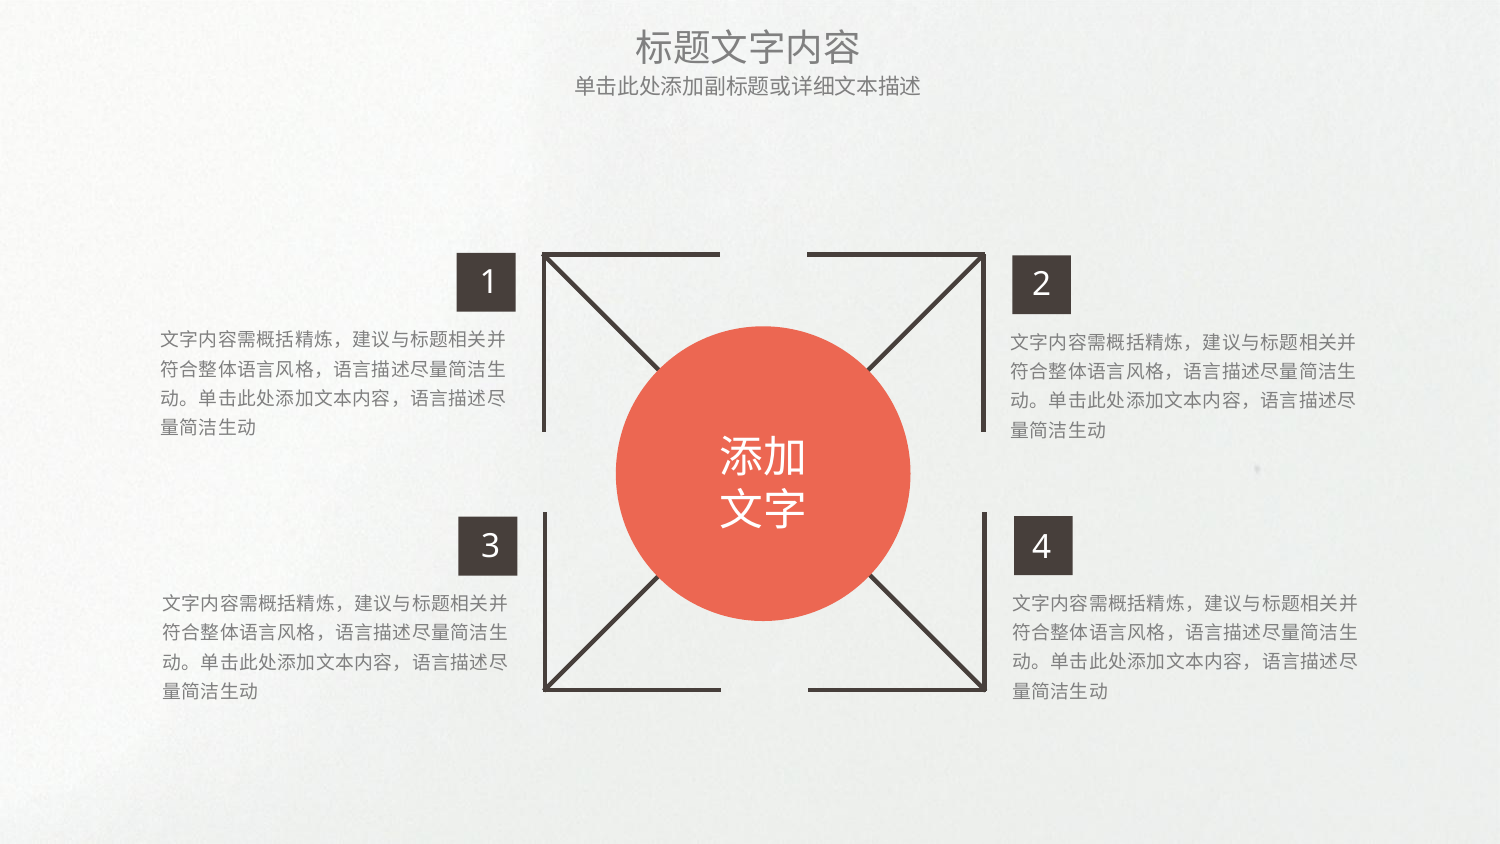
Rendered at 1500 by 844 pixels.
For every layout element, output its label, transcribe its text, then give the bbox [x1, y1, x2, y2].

picture [0, 0, 1500, 844]
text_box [995, 255, 1383, 450]
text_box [807, 211, 985, 438]
text_box 单击此处添加副标题或详细文本描述 [551, 65, 946, 107]
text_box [145, 252, 533, 448]
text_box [147, 516, 534, 712]
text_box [543, 438, 721, 734]
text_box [808, 438, 986, 734]
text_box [997, 516, 1384, 711]
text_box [542, 211, 720, 506]
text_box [615, 326, 911, 621]
text_box 标题文字内容 [611, 16, 885, 65]
